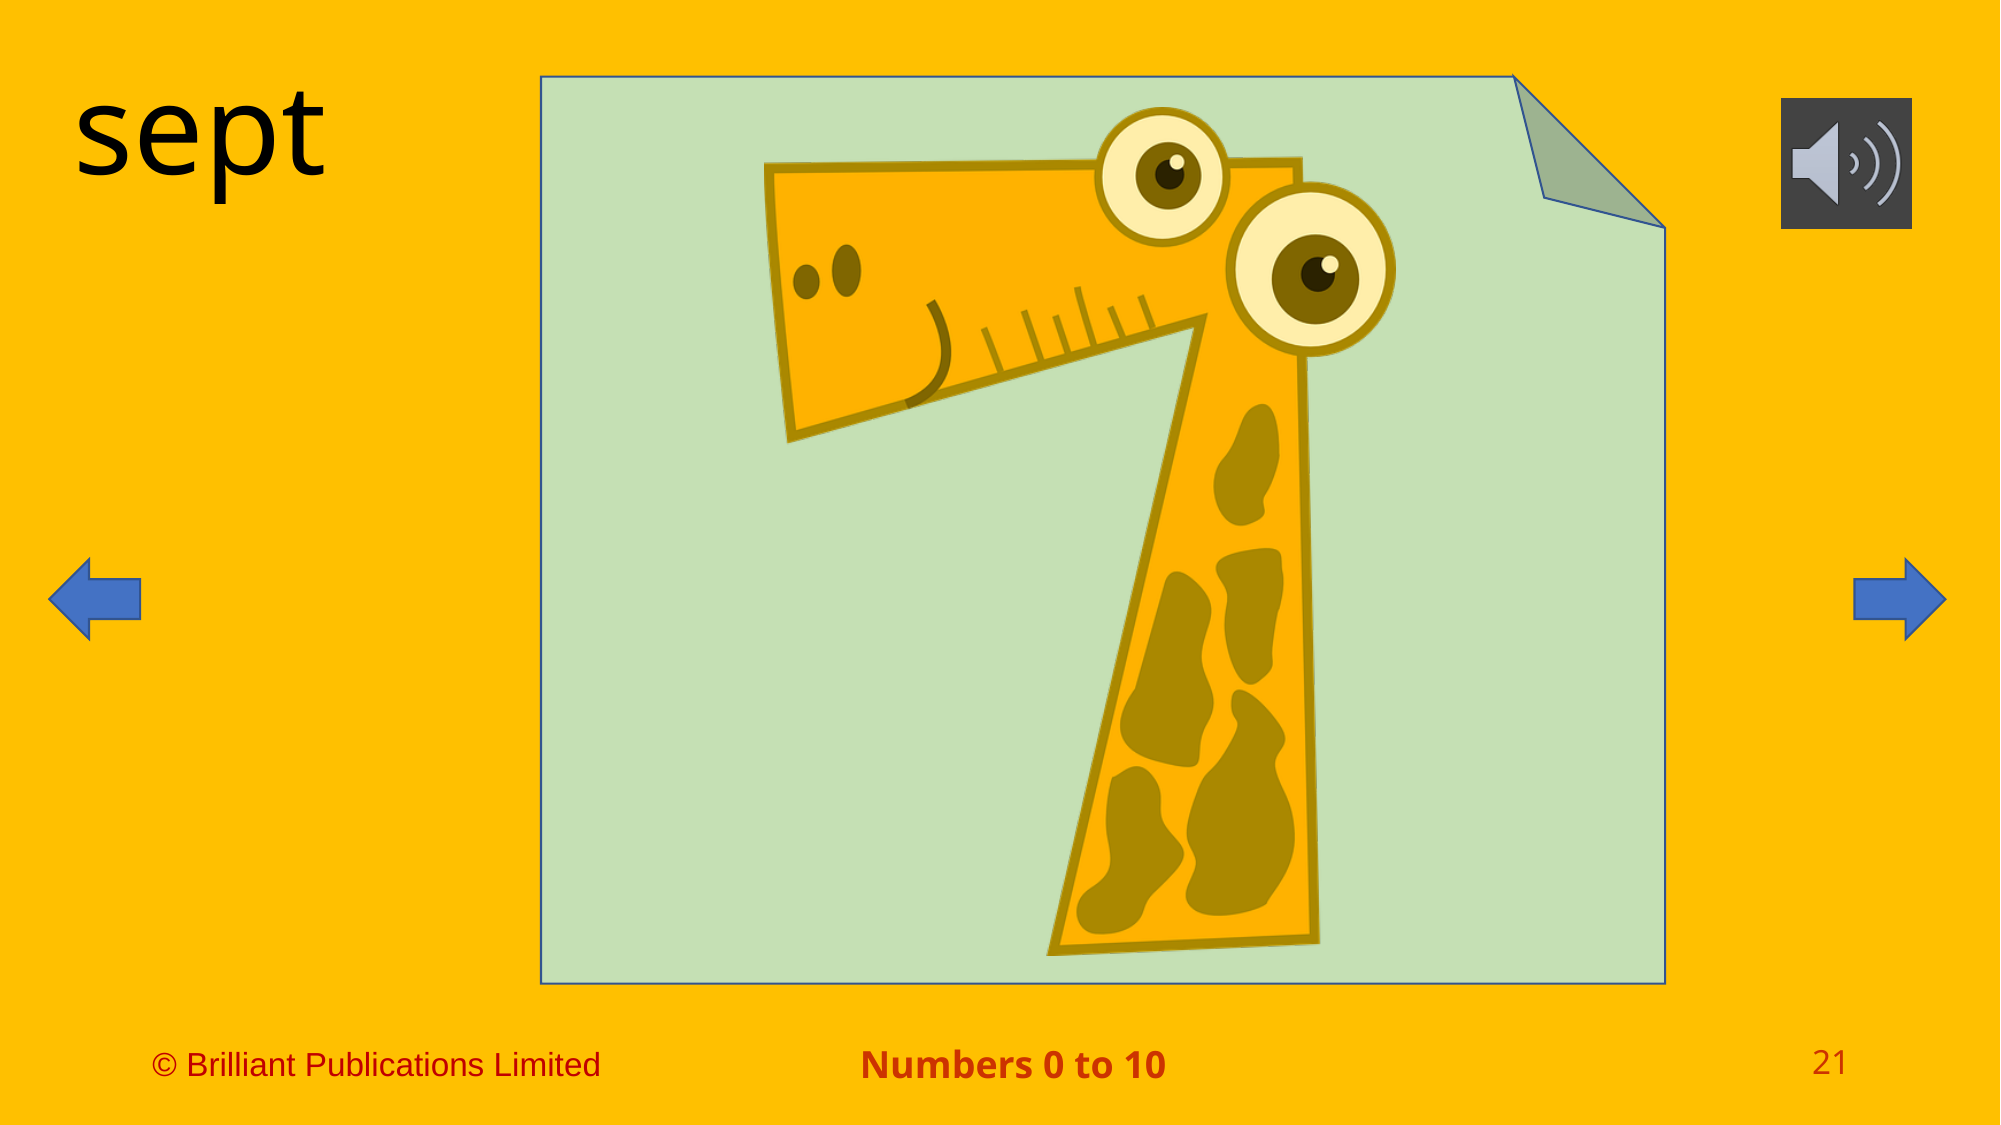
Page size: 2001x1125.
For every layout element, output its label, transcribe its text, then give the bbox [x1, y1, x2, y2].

text_box [539, 73, 1667, 985]
title sept [59, 59, 734, 277]
slide_number Numbers 0 to 10 [788, 1033, 1239, 1094]
slide_number 21 [1415, 1033, 1866, 1094]
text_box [1779, 96, 1914, 231]
footer © Brilliant Publications Limited [137, 1033, 788, 1094]
picture [764, 107, 1396, 957]
